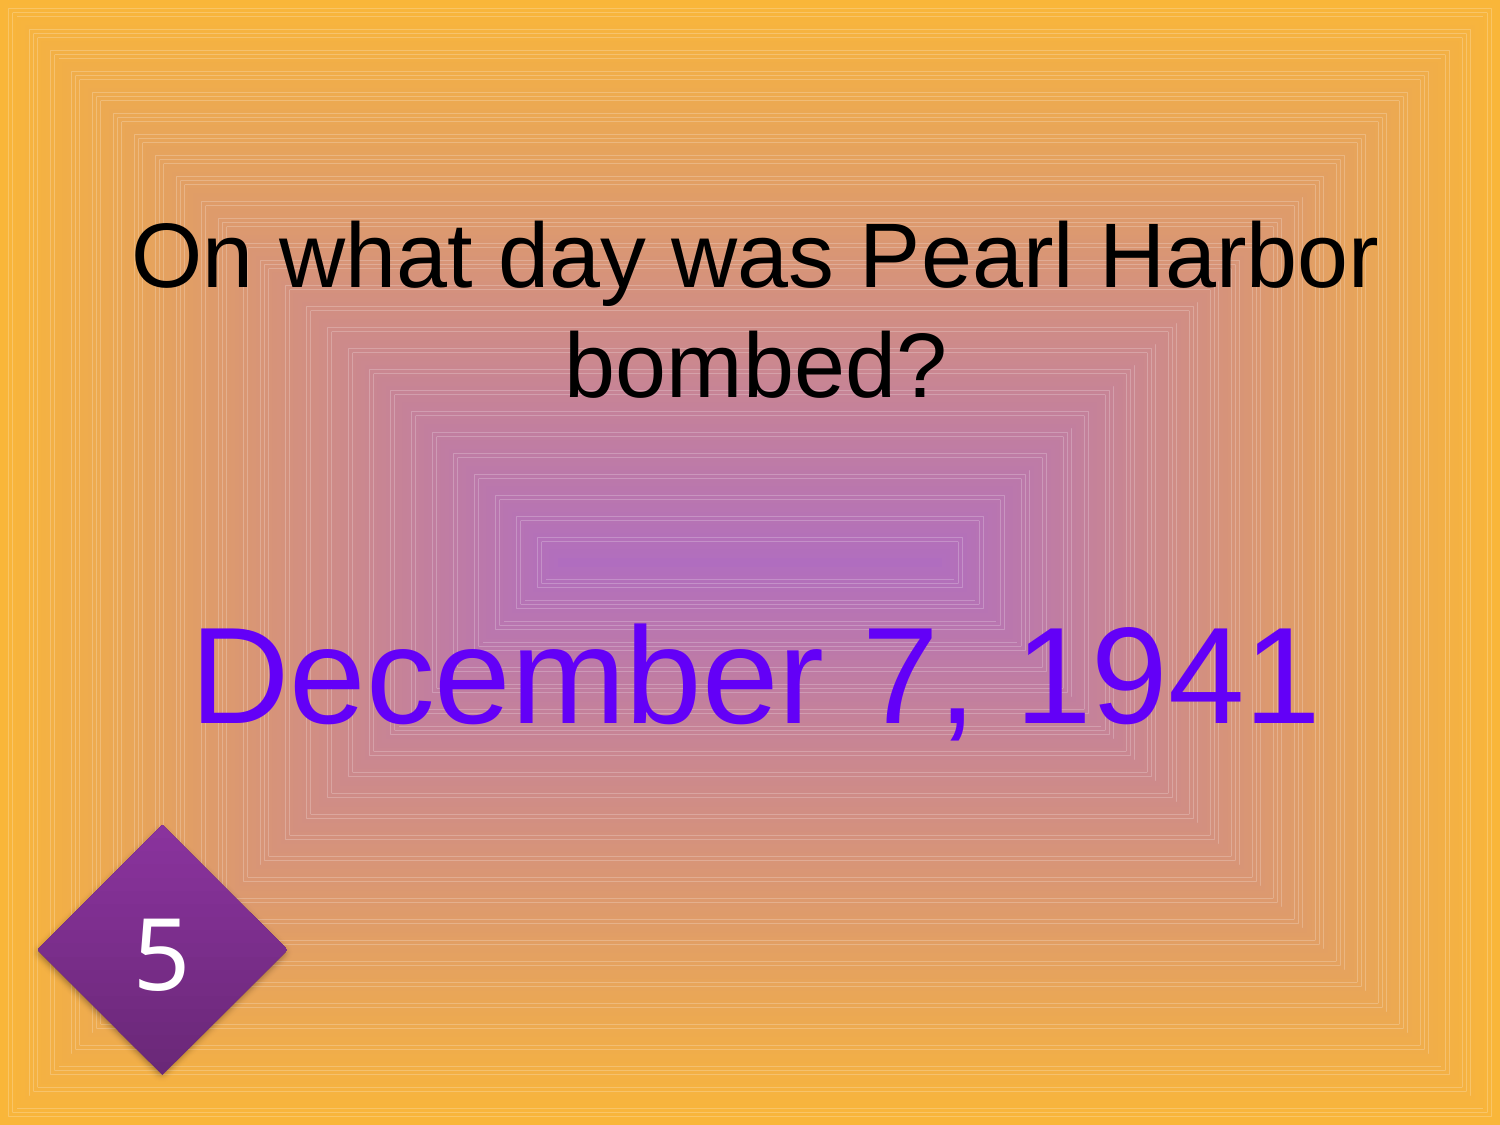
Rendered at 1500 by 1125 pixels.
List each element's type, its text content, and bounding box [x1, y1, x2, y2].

text_box 5 [37, 838, 288, 1075]
text_box December 7, 1941 [112, 500, 1400, 838]
title On what day was Pearl Harbor bombed? [112, 137, 1401, 476]
